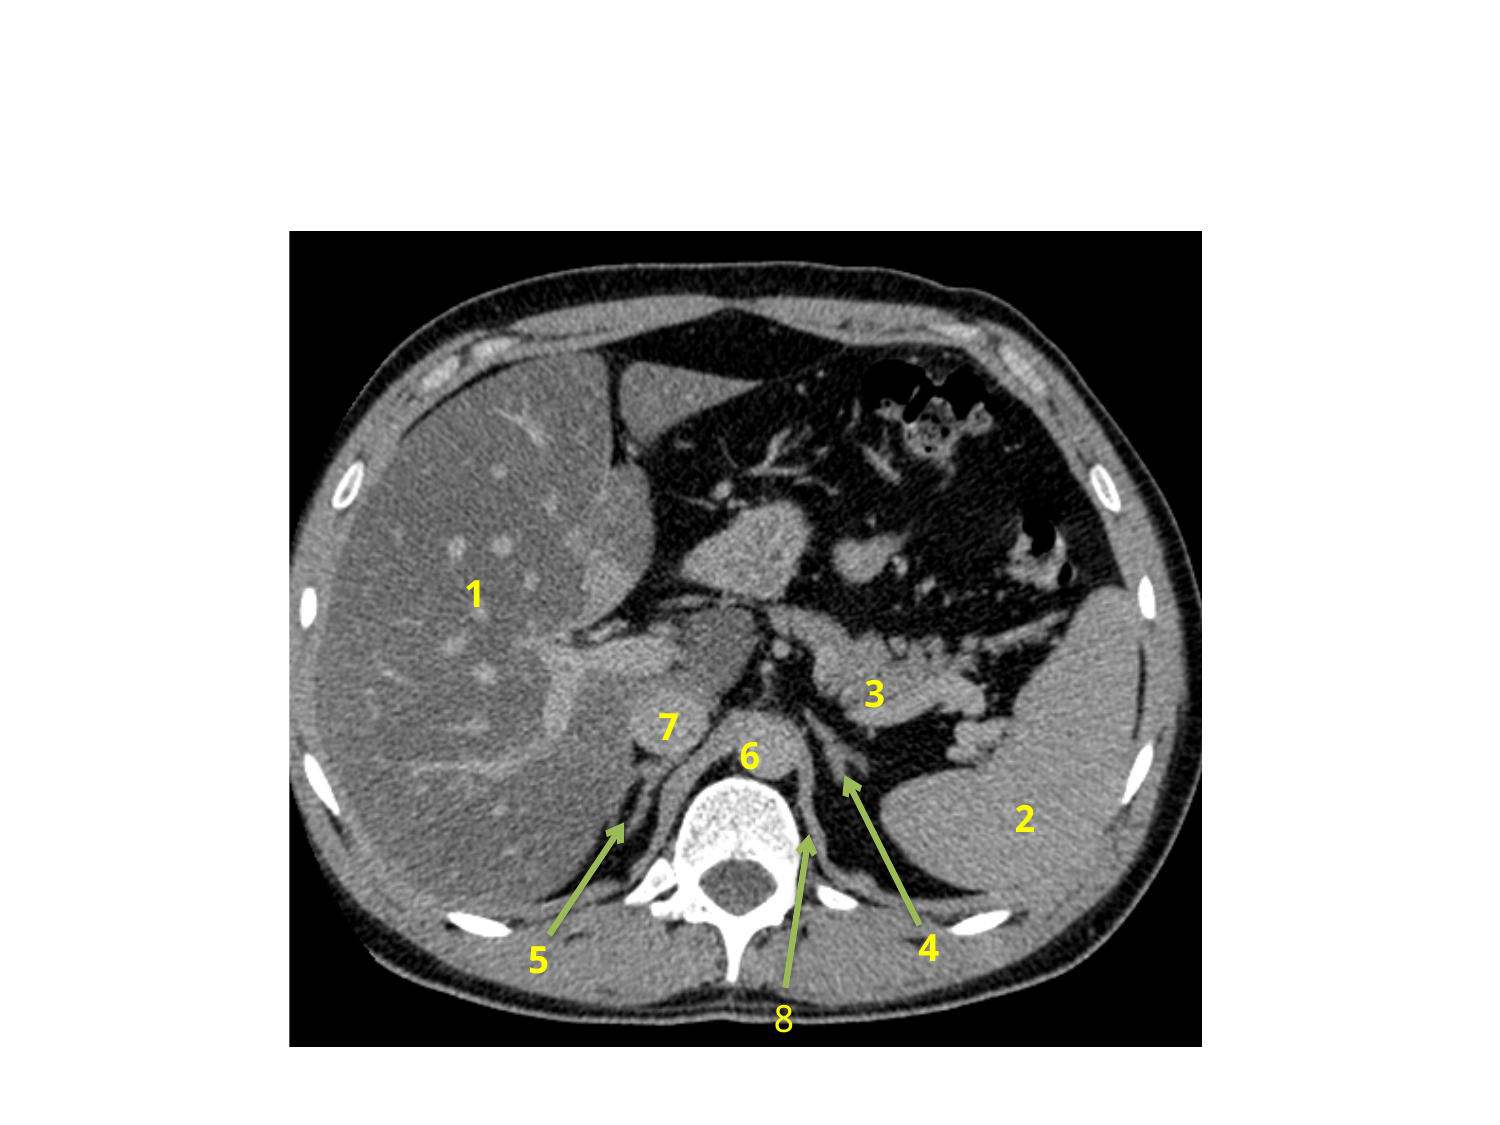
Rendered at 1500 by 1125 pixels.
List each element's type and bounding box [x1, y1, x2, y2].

list [288, 231, 1202, 1047]
text_box [720, 898, 875, 923]
text_box [806, 812, 958, 888]
text_box [530, 840, 644, 917]
